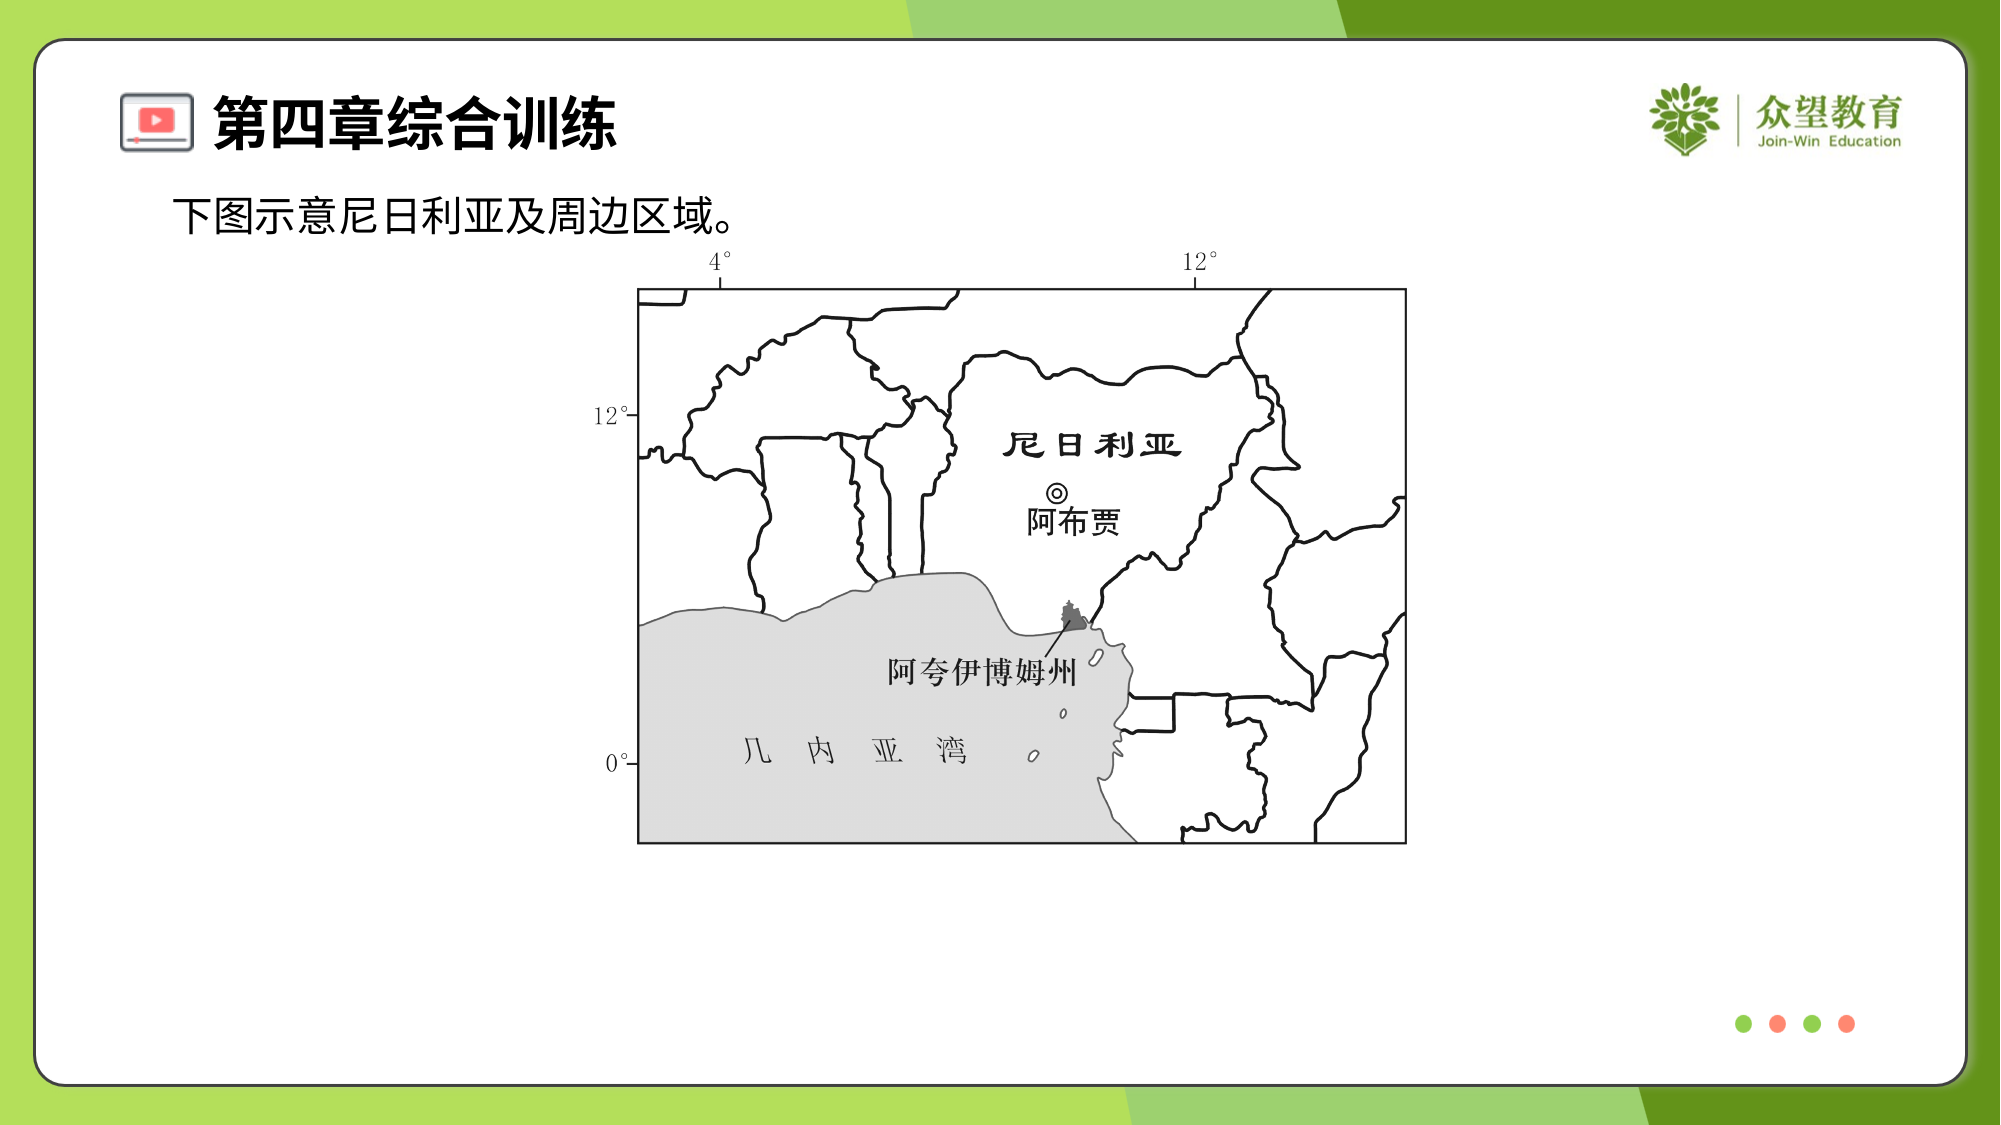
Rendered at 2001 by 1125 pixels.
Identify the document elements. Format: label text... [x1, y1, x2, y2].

picture [0, 0, 2000, 1125]
text_box 下图示意尼日利亚及周边区域。#1.1 [118, 164, 1883, 231]
